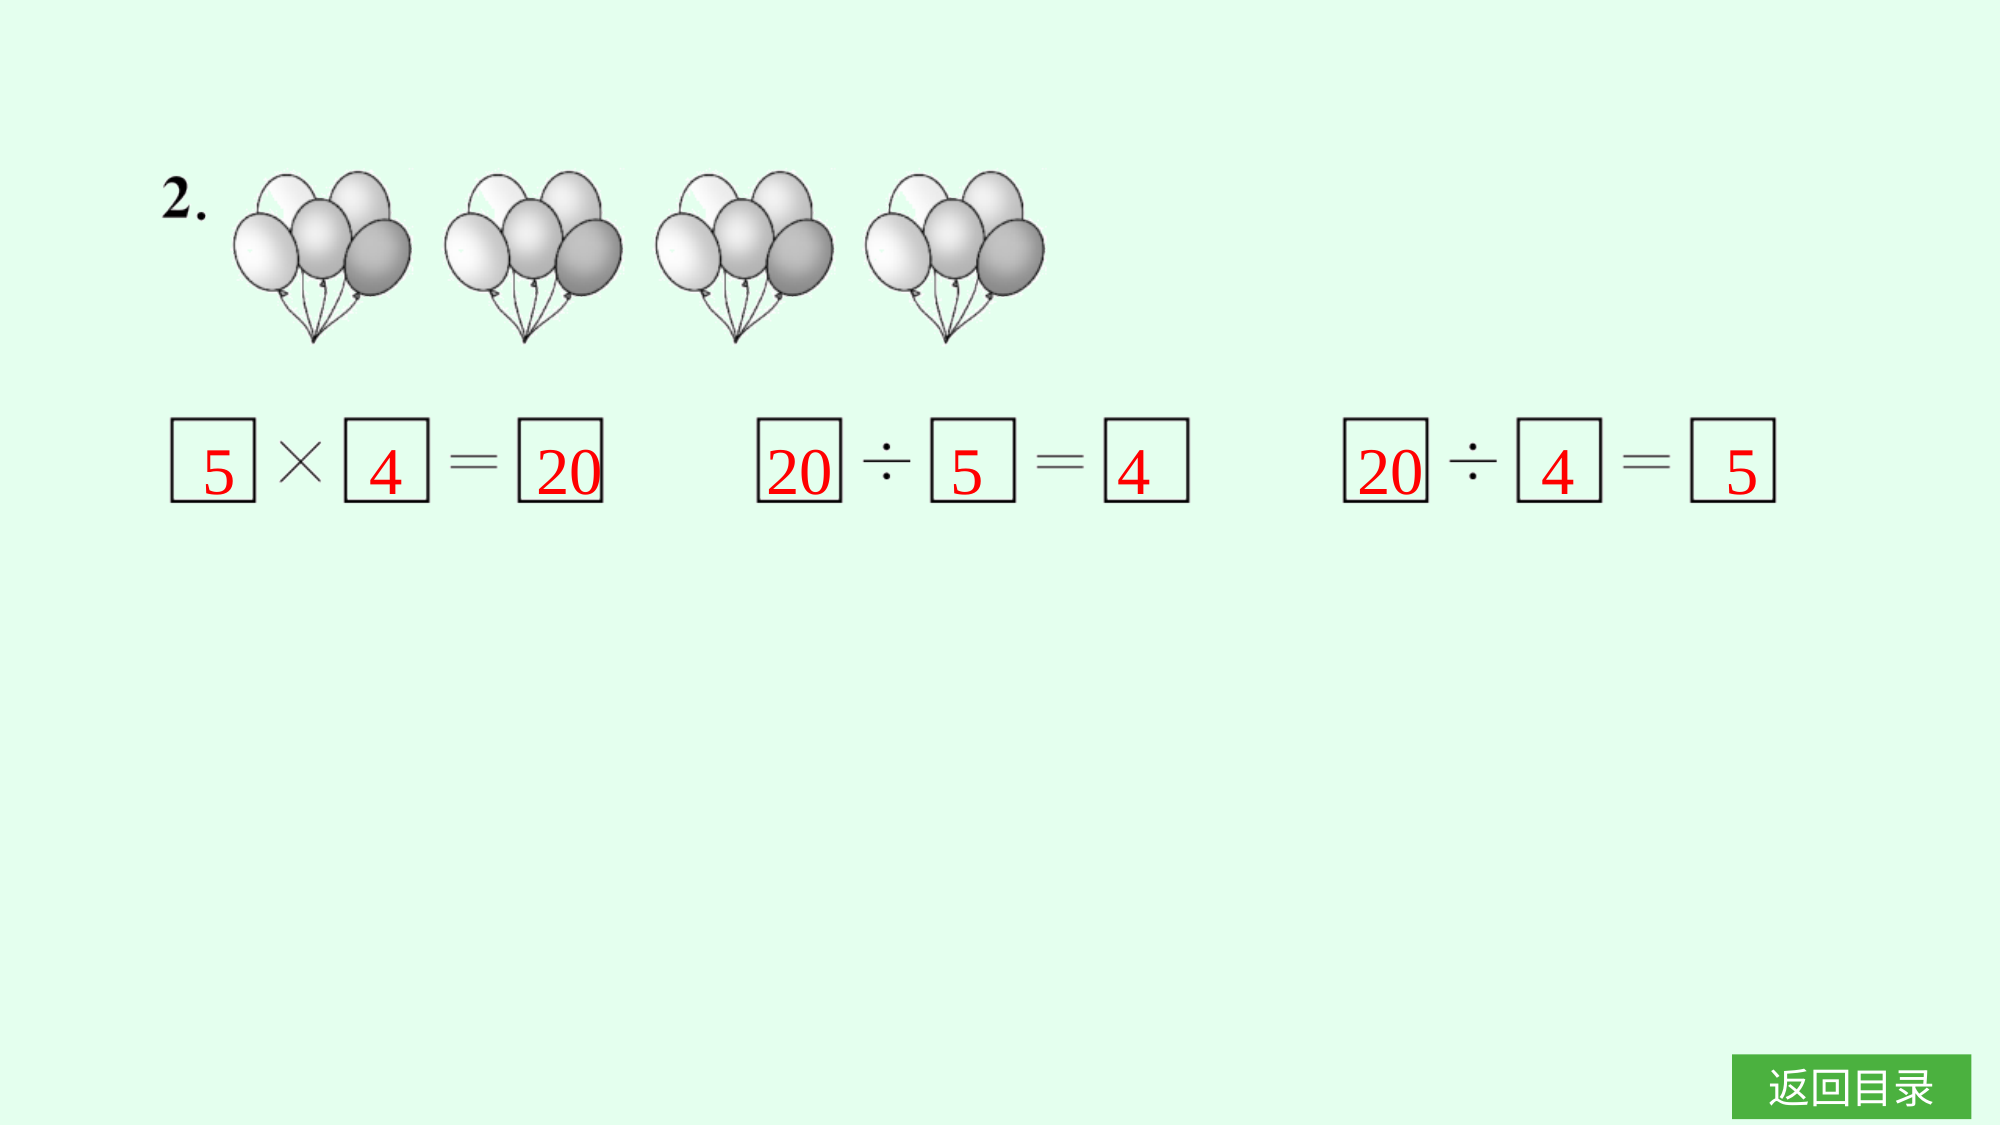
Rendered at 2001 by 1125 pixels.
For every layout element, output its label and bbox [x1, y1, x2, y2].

picture [129, 137, 1846, 530]
